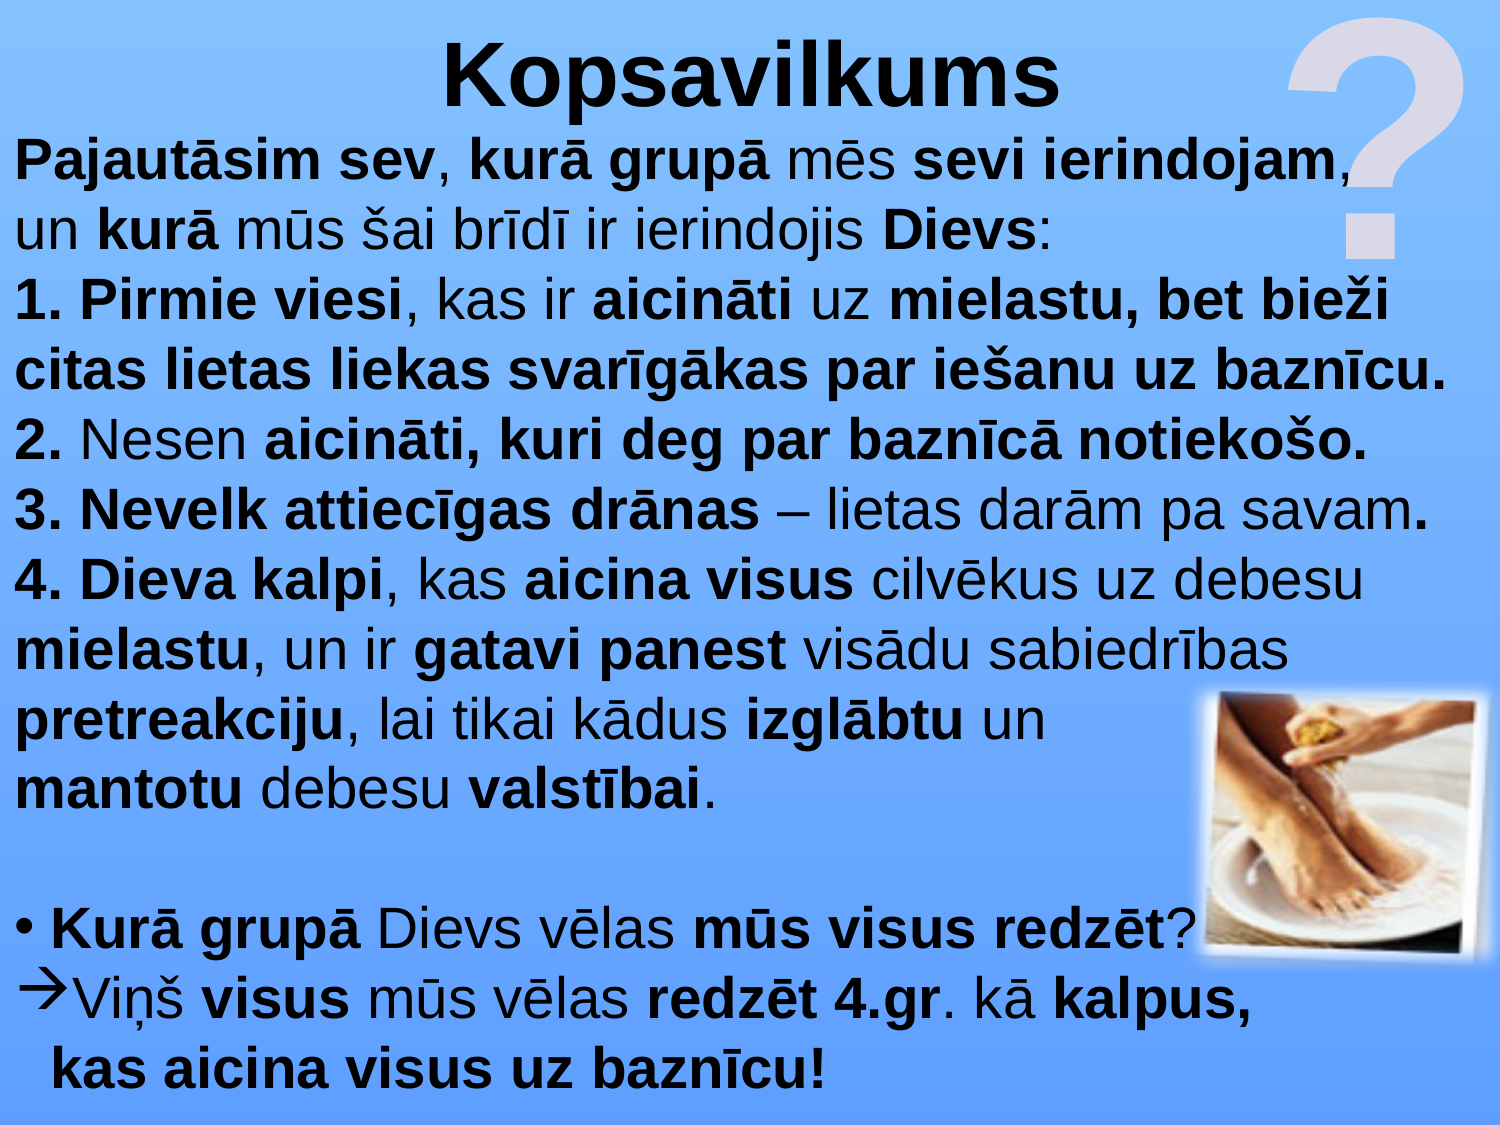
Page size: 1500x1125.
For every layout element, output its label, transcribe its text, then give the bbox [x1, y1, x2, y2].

title Kopsavilkums [76, 0, 1256, 113]
text_box ? [1256, 0, 1500, 336]
text_box Pajautāsim sev, kurā grupā mēs sevi ierindojam, un kurā mūs šai brīdī ir ierindojis Dievs: 1. Pirmie viesi, kas ir aicināti uz mielastu, bet bieži citas lietas liekas svarīgākas par iešanu uz baznīcu. 2. Nesen aicināti, kuri deg par baznīcā notiekošo. 3. Nevelk attiecīgas drānas – lietas darām pa savam. 4. Dieva kalpi, kas aicina visus cilvēkus uz debesu mielastu, un ir gatavi panest visādu sabiedrības pretreakciju, lai tikai kādus izglābtu un mantotu debesu valstībai. Kurā grupā Dievs vēlas mūs visus redzēt? Viņš visus mūs vēlas redzēt 4.gr. kā kalpus, kas aicina visus uz baznīcu! [0, 113, 1500, 1108]
picture [1183, 675, 1500, 977]
